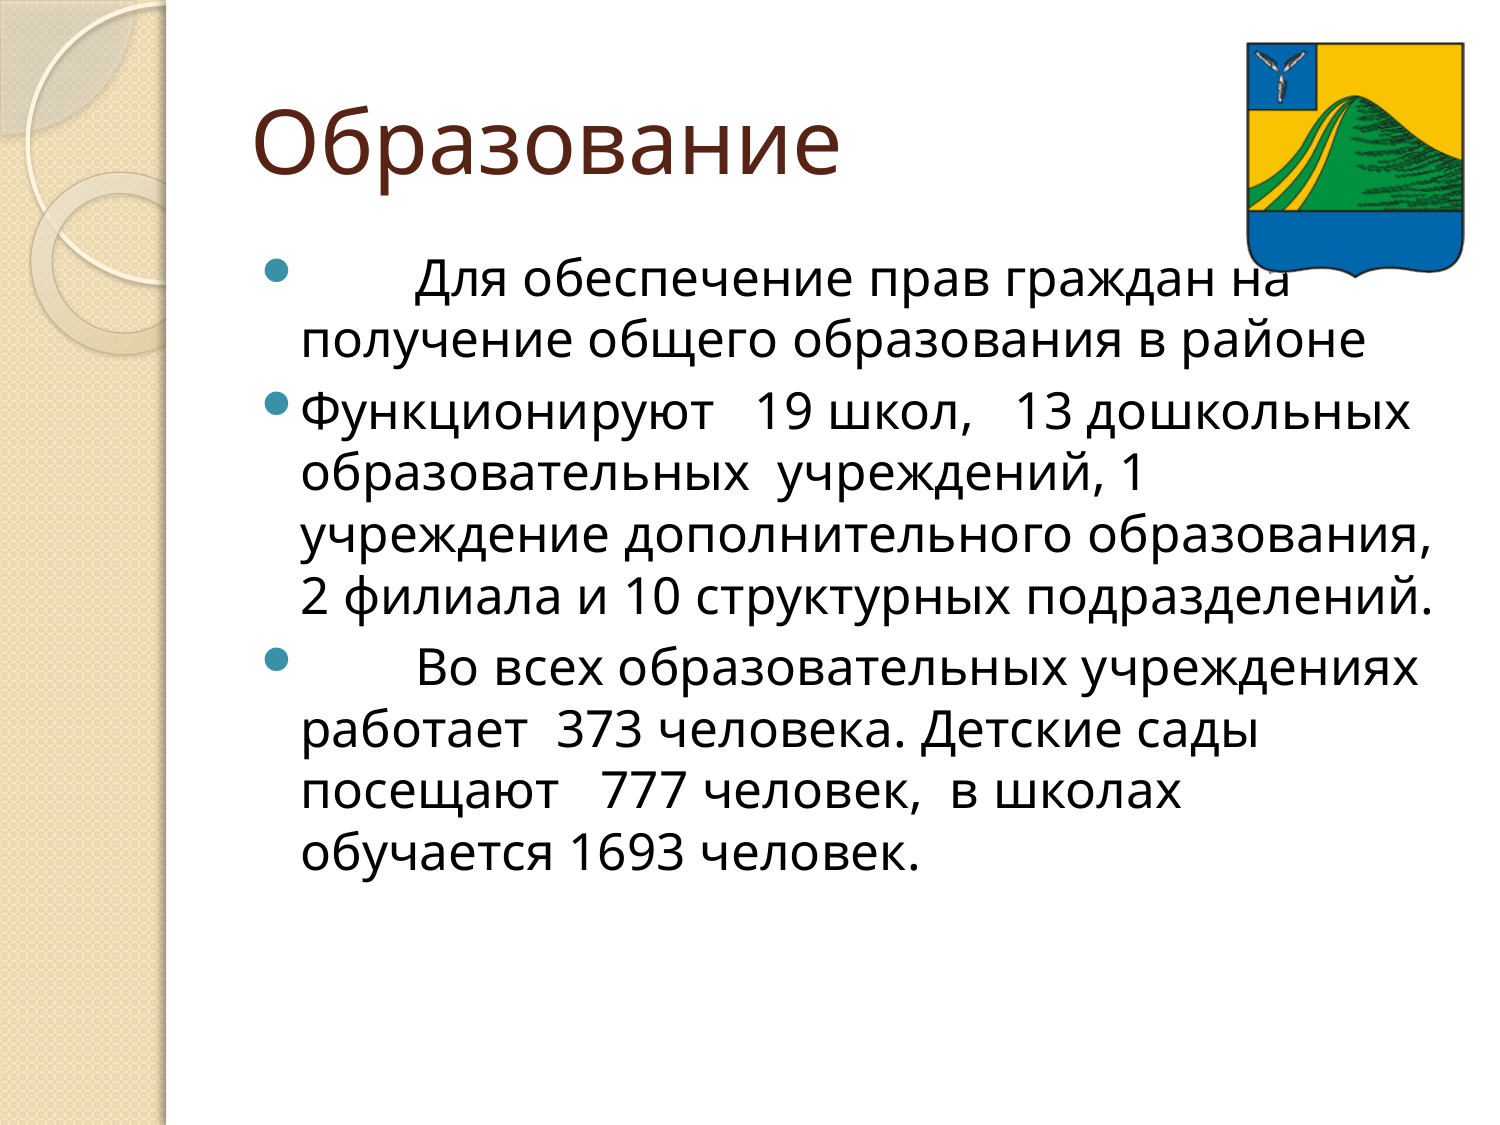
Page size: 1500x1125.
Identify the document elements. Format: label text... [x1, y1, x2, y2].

list Для обеспечение прав граждан на получение общего образования в районе Функционируют 19 школ, 13 дошкольных образовательных учреждений, 1 учреждение дополнительного образования, 2 филиала и 10 структурных подразделений. Во всех образовательных учреждениях работает 373 человека. Детские сады посещают 777 человек, в школах обучается 1693 человек. [235, 237, 1466, 1025]
picture [1245, 42, 1465, 280]
title Образование [235, 45, 1239, 233]
